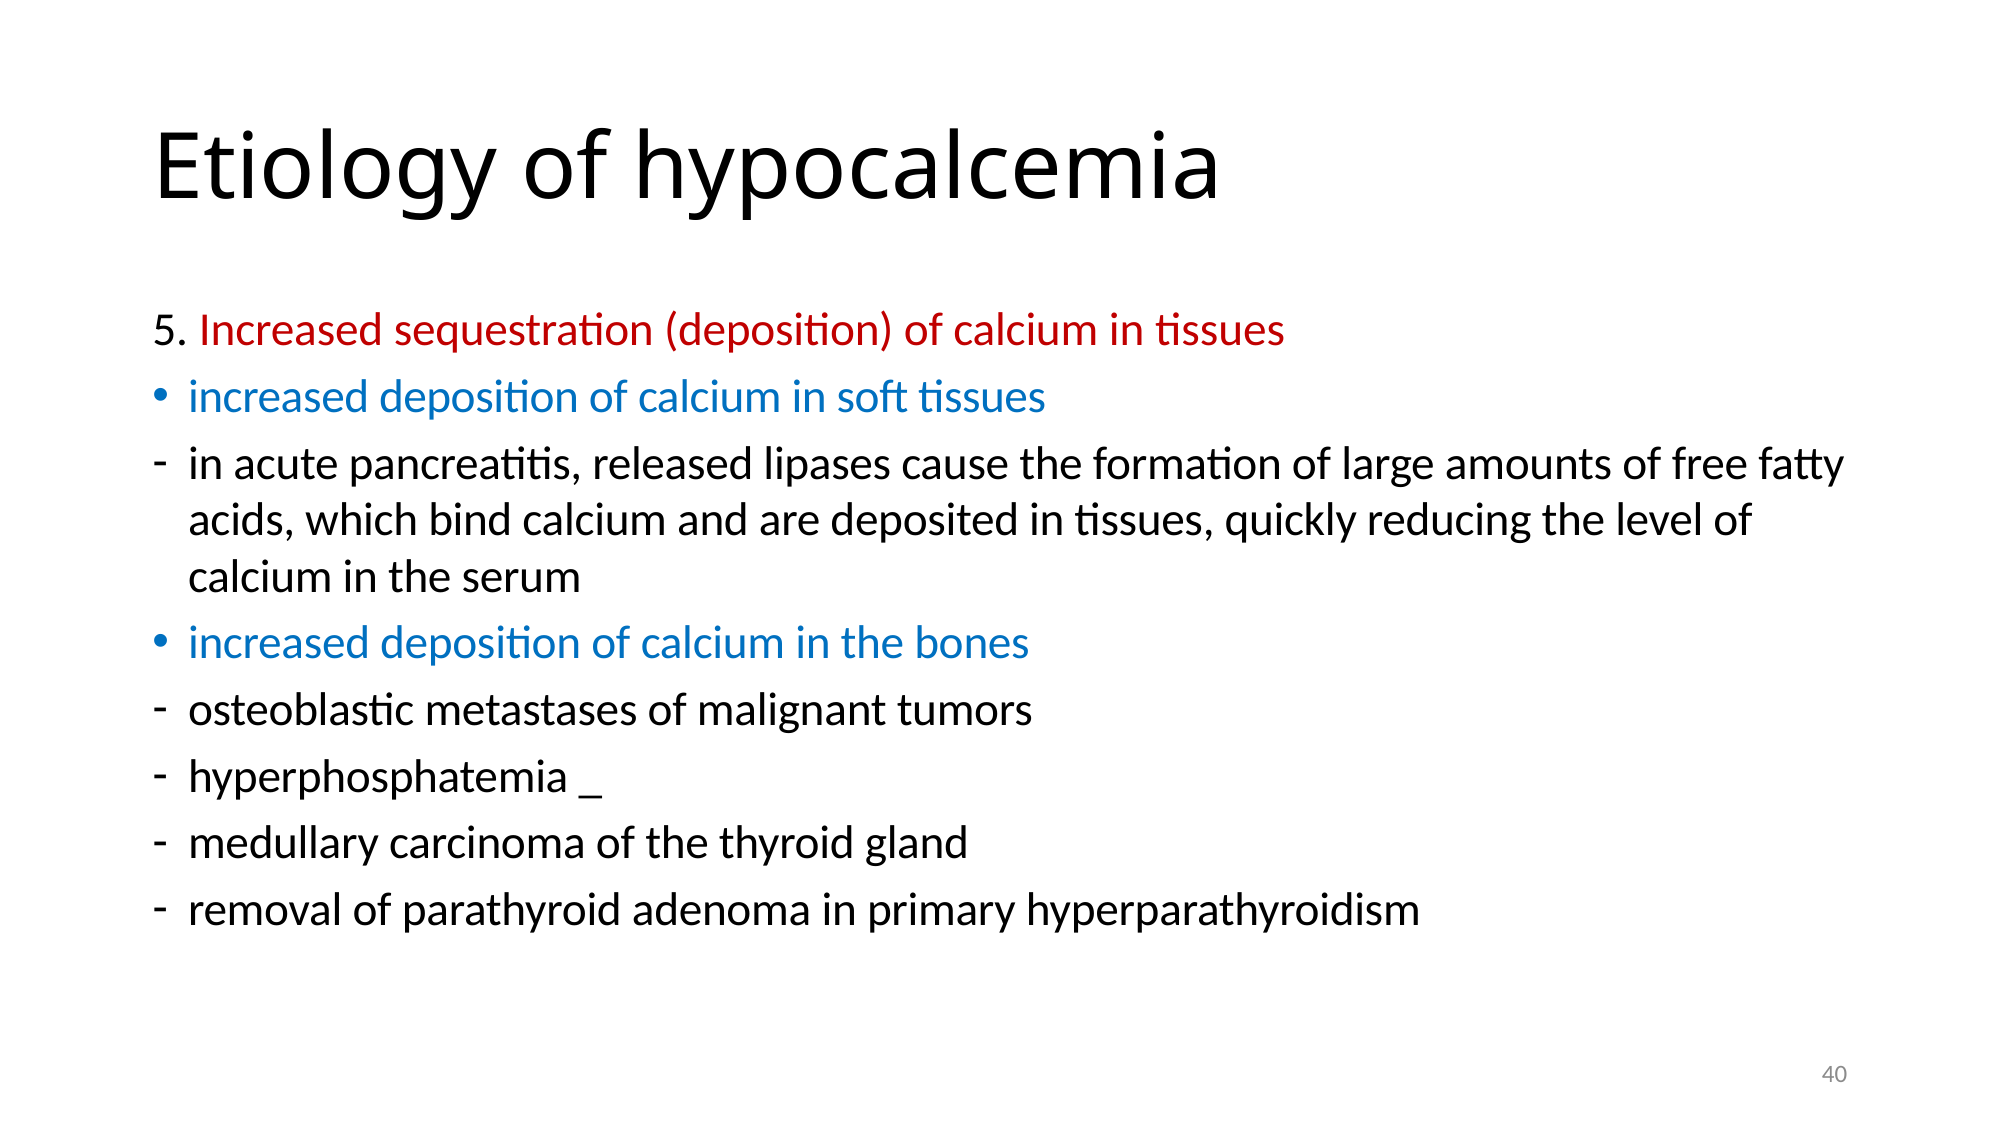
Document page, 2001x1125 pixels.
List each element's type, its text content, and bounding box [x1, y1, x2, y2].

title Etiology of hypocalcemia [137, 59, 1863, 278]
list 5. Increased sequestration (deposition) of calcium in tissues increased deposition of calcium in soft tissues in acute pancreatitis, released lipases cause the formation of large amounts of free fatty acids, which bind calcium and are deposited in tissues, quickly reducing the level of calcium in the serum increased deposition of calcium in the bones osteoblastic metastases of malignant tumors hyperphosphatemia _ medullary carcinoma of the thyroid gland removal of parathyroid adenoma in primary hyperparathyroidism [137, 299, 1863, 1014]
slide_number 40 [1412, 1042, 1863, 1103]
